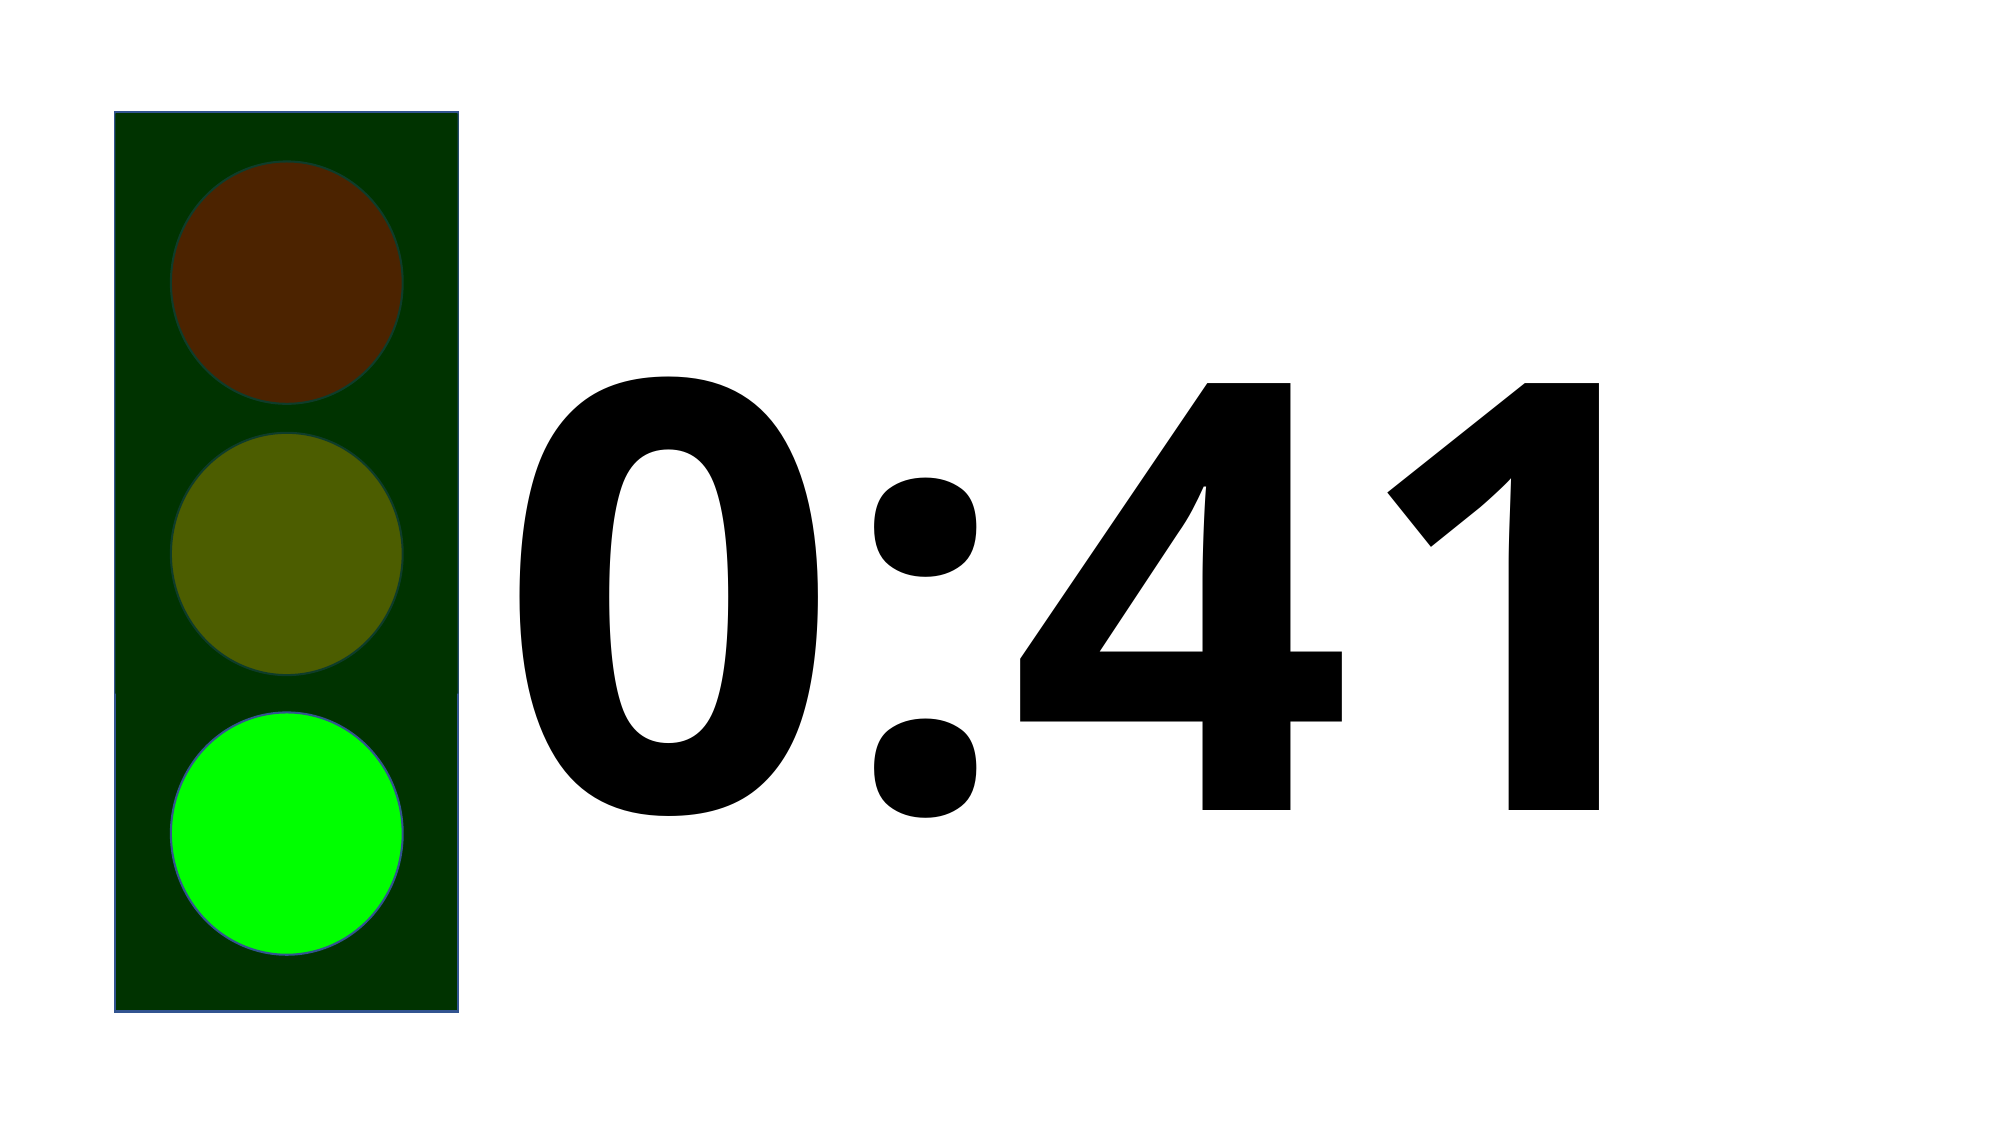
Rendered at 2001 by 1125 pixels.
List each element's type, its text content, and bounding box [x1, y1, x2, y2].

text_box [114, 112, 459, 695]
text_box [169, 711, 404, 956]
text_box [114, 695, 459, 1013]
text_box 0:41 [483, 204, 1924, 938]
